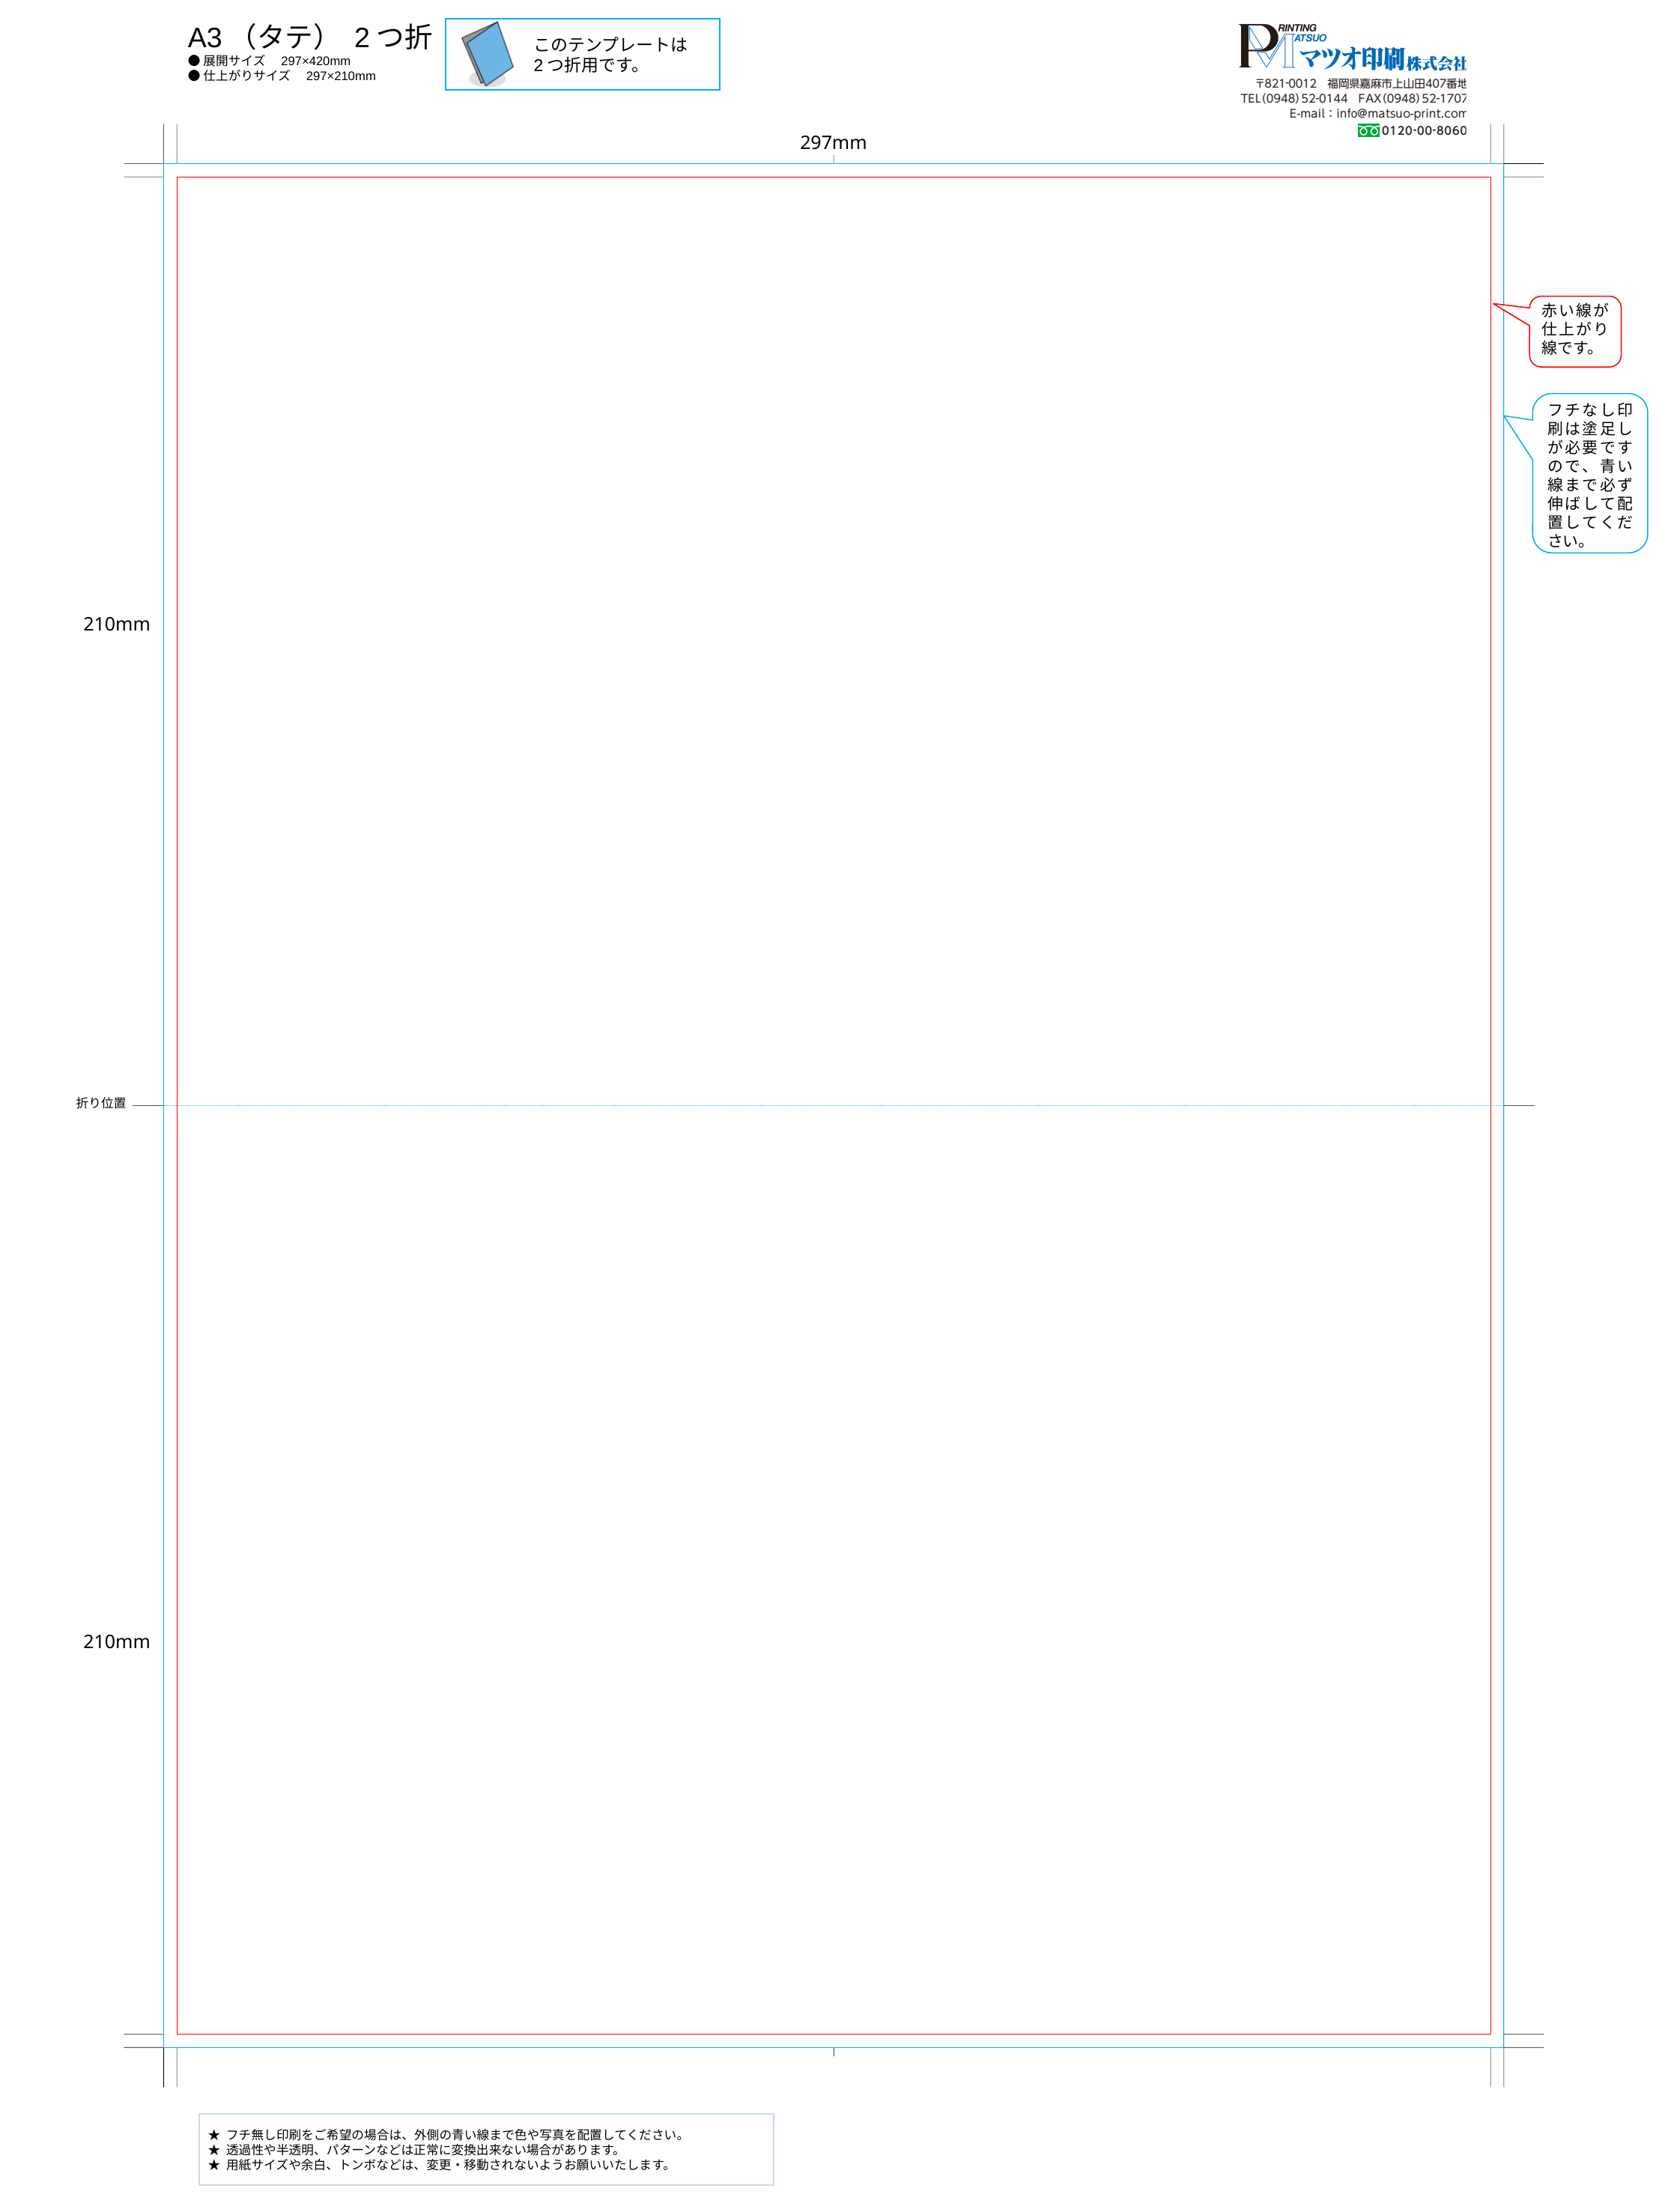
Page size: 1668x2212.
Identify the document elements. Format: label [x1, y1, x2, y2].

picture [461, 21, 515, 88]
